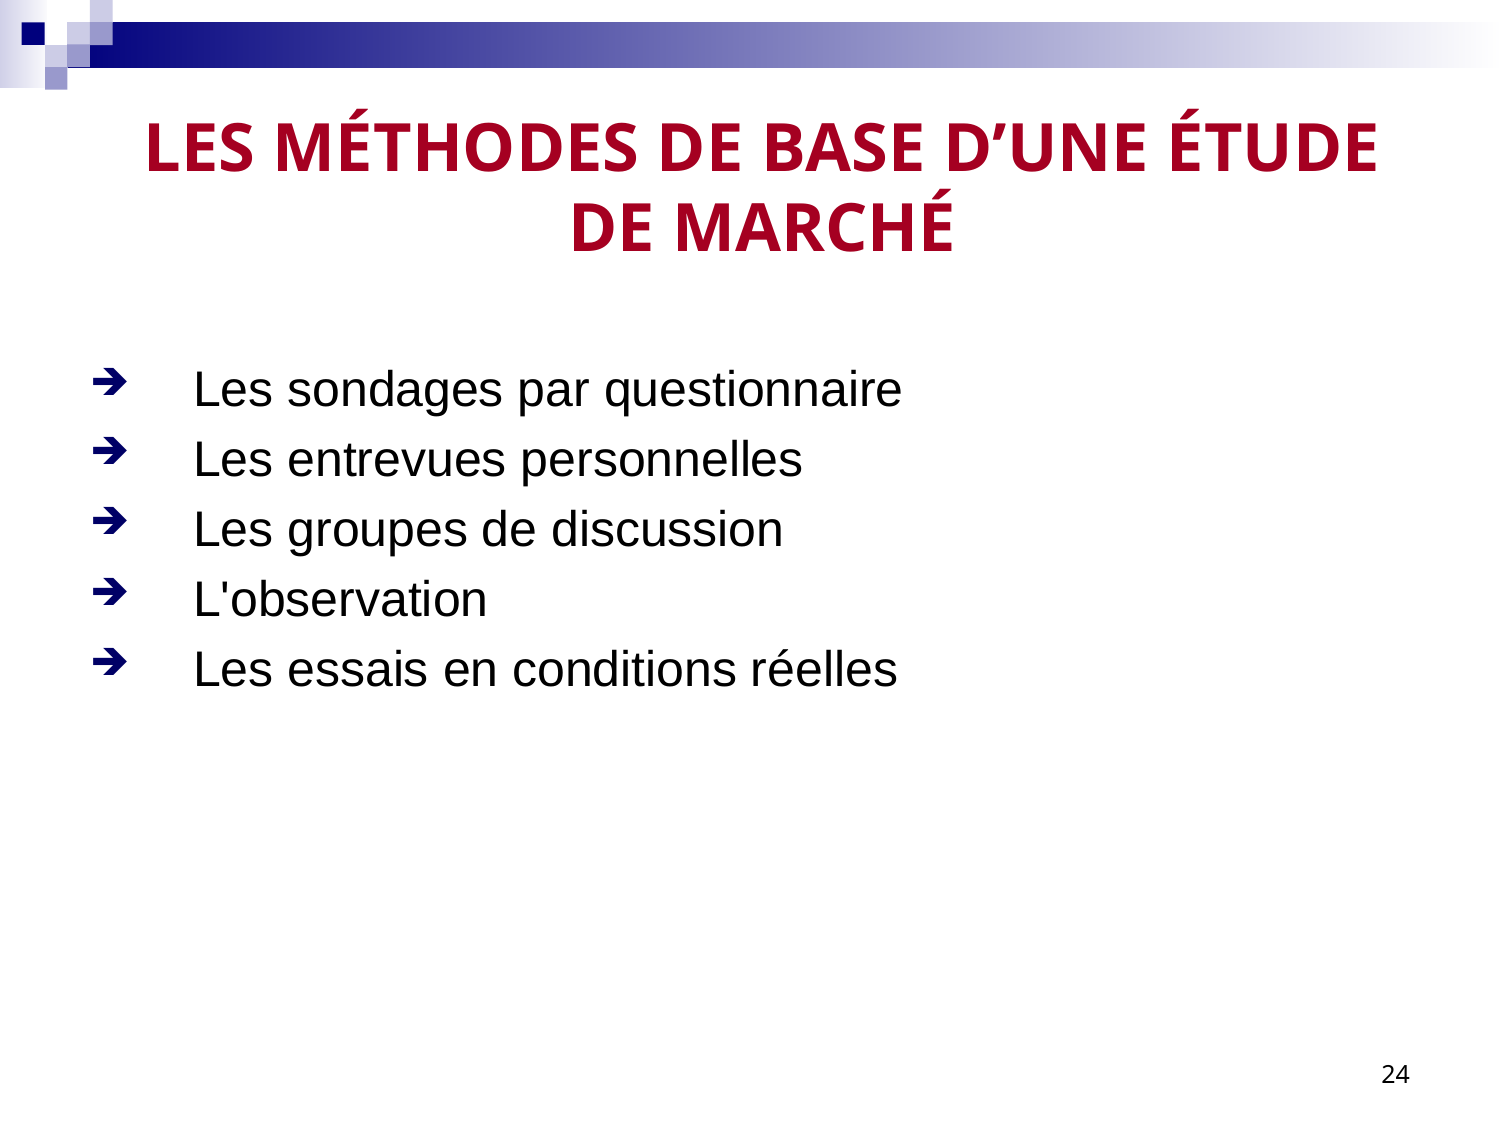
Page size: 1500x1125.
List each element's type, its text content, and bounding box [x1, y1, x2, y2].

slide_number 24 [1074, 1025, 1425, 1100]
title LES MÉTHODES DE BASE D’UNE ÉTUDE DE MARCHÉ [87, 71, 1438, 297]
list Les sondages par questionnaire Les entrevues personnelles Les groupes de discussion L'observation Les essais en conditions réelles [75, 348, 1425, 775]
